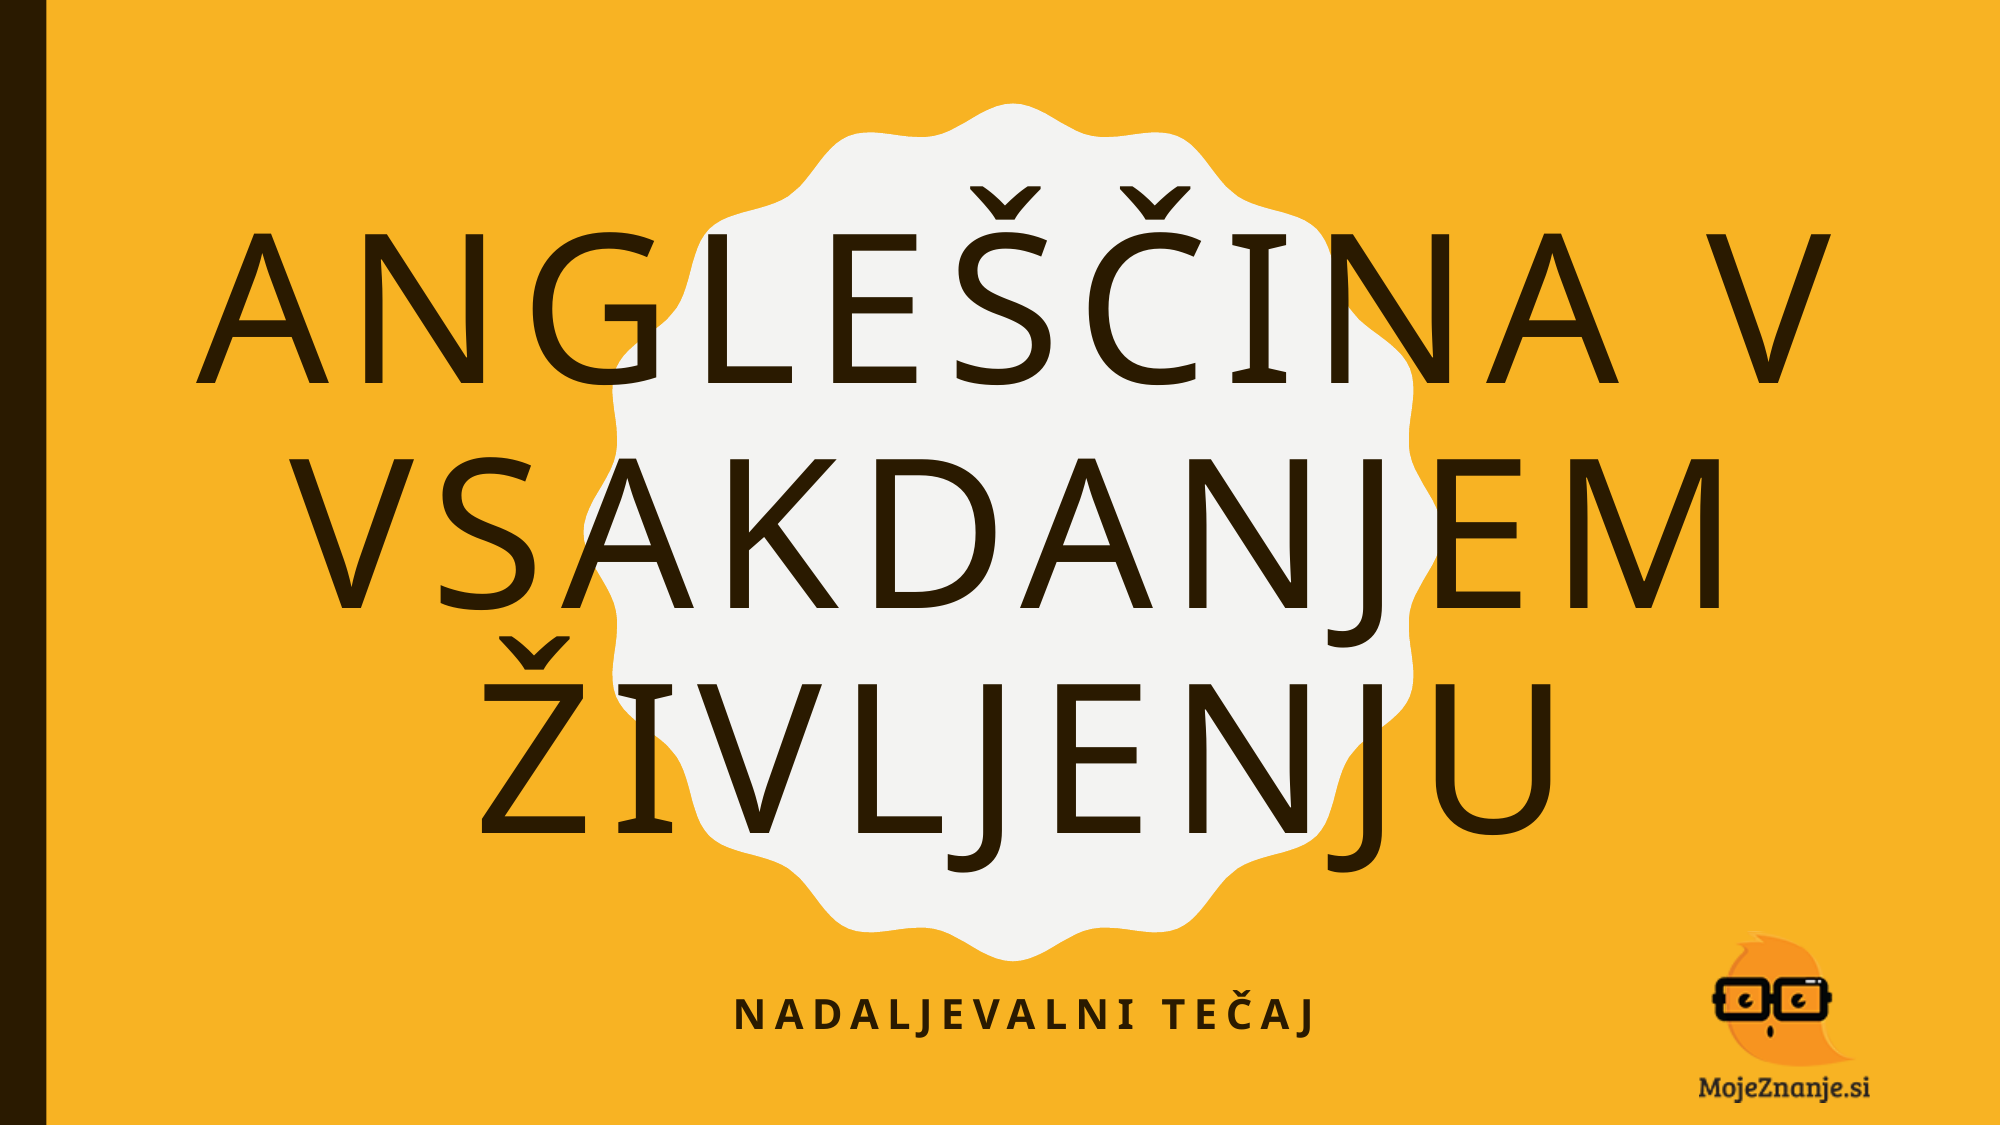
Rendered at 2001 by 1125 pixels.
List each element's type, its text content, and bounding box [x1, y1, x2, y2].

title ANGLEŠČINA V VSAKDANJEM ŽIVLJENJU [176, 180, 1870, 902]
subtitle nadaljevalni teČaj [363, 980, 1684, 1103]
picture [1699, 930, 1870, 1103]
